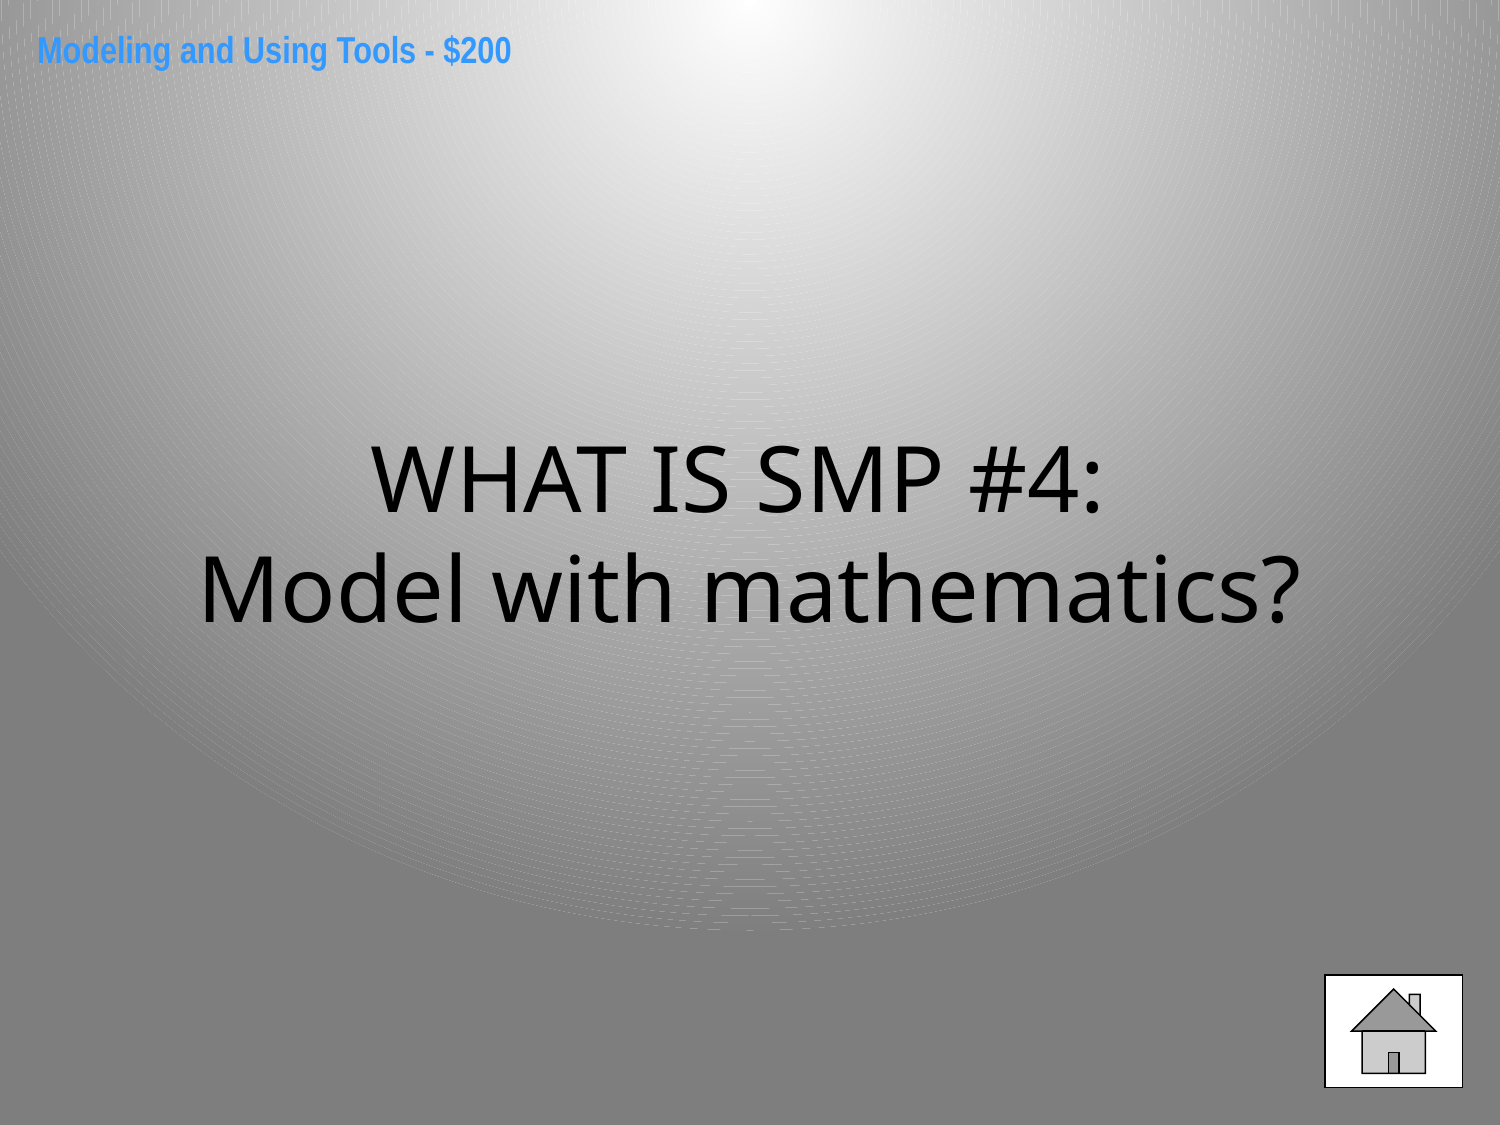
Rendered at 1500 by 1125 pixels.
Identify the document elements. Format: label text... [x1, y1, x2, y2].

text_box [1324, 975, 1463, 1088]
text_box Modeling and Using Tools - $200 [22, 18, 1025, 94]
text_box WHAT IS SMP #4: Model with mathematics? [74, 162, 1425, 900]
